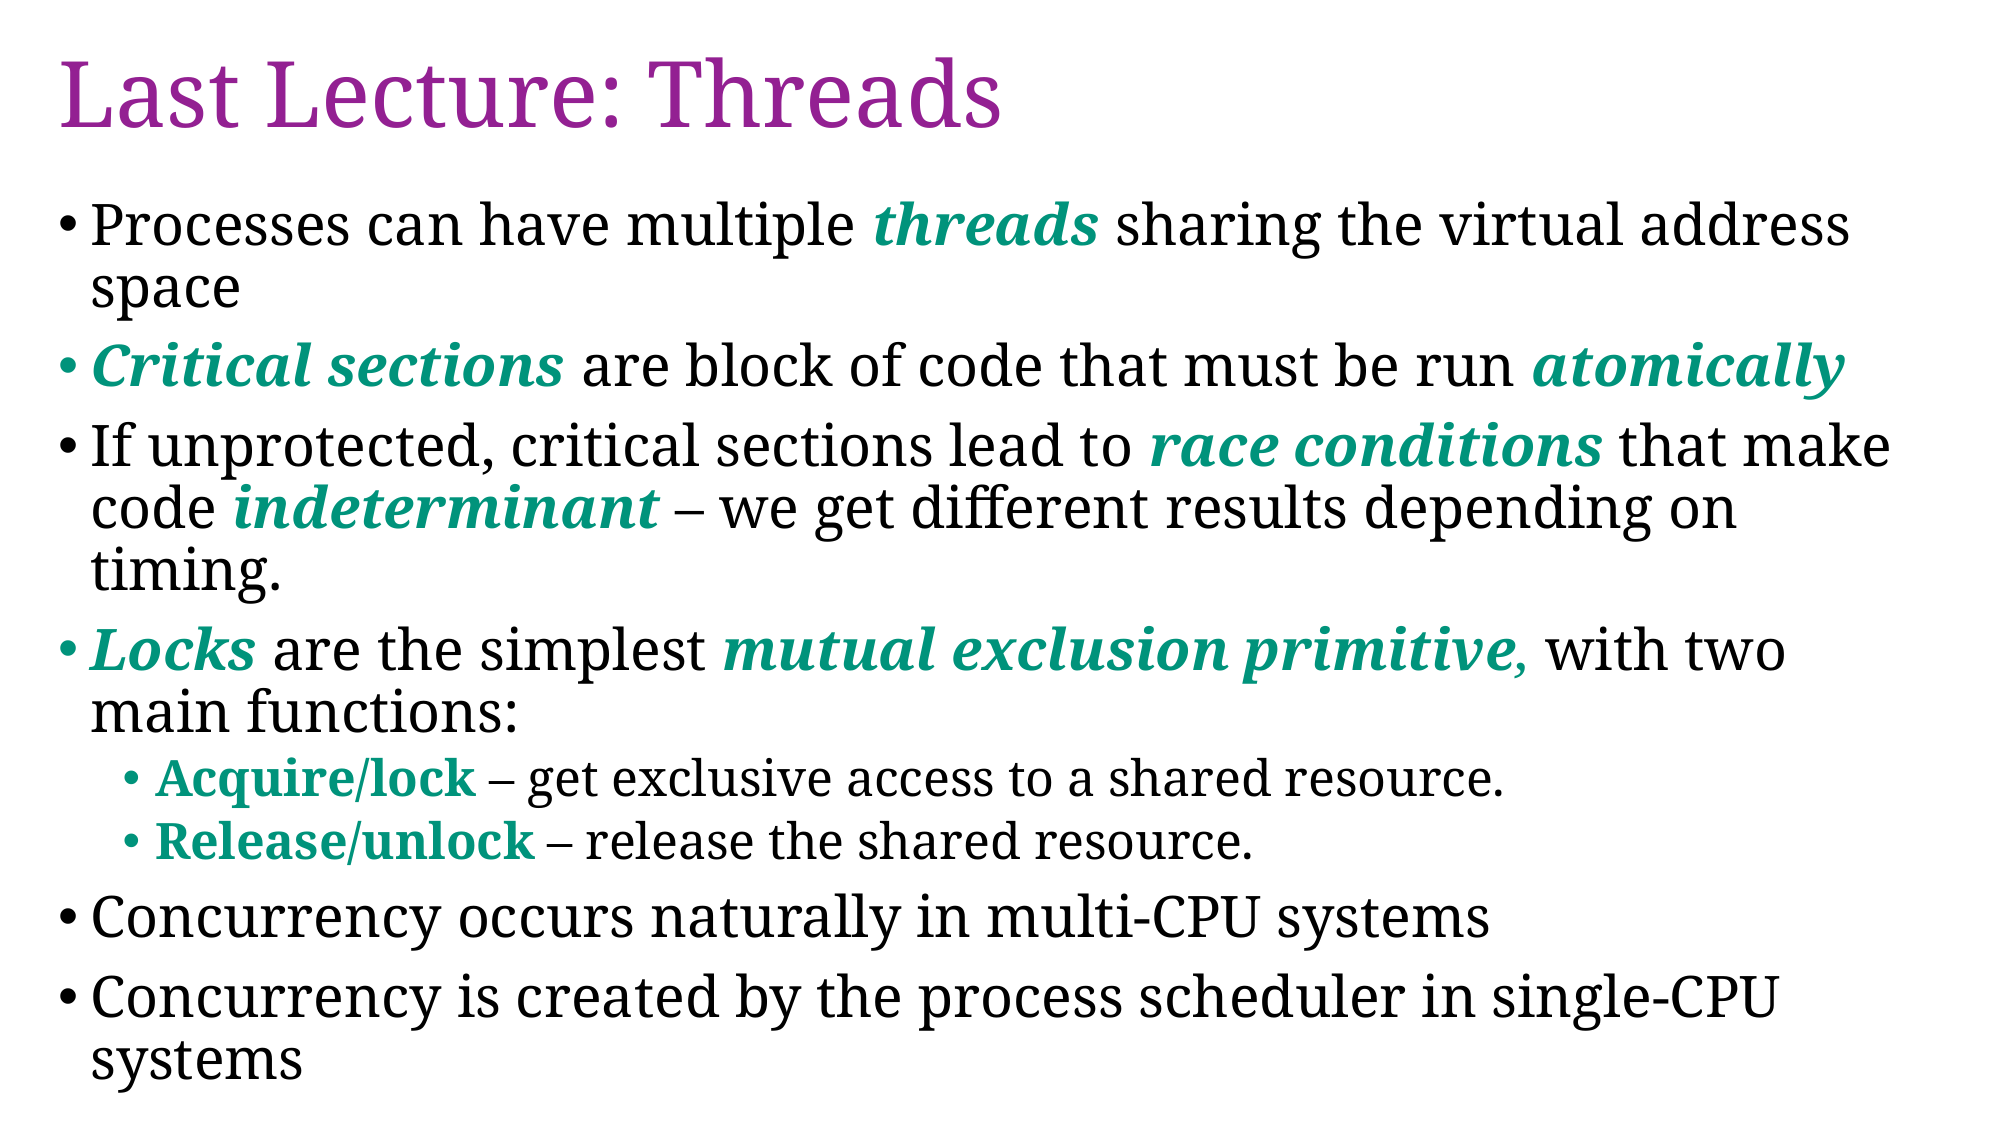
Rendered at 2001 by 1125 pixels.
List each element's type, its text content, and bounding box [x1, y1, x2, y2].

list Processes can have multiple threads sharing the virtual address space Critical sections are block of code that must be run atomically If unprotected, critical sections lead to race conditions that make code indeterminant – we get different results depending on timing. Locks are the simplest mutual exclusion primitive, with two main functions: Acquire/lock – get exclusive access to a shared resource. Release/unlock – release the shared resource. Concurrency occurs naturally in multi-CPU systems Concurrency is created by the process scheduler in single-CPU systems [43, 188, 1953, 1106]
title Last Lecture: Threads [43, 25, 1953, 171]
